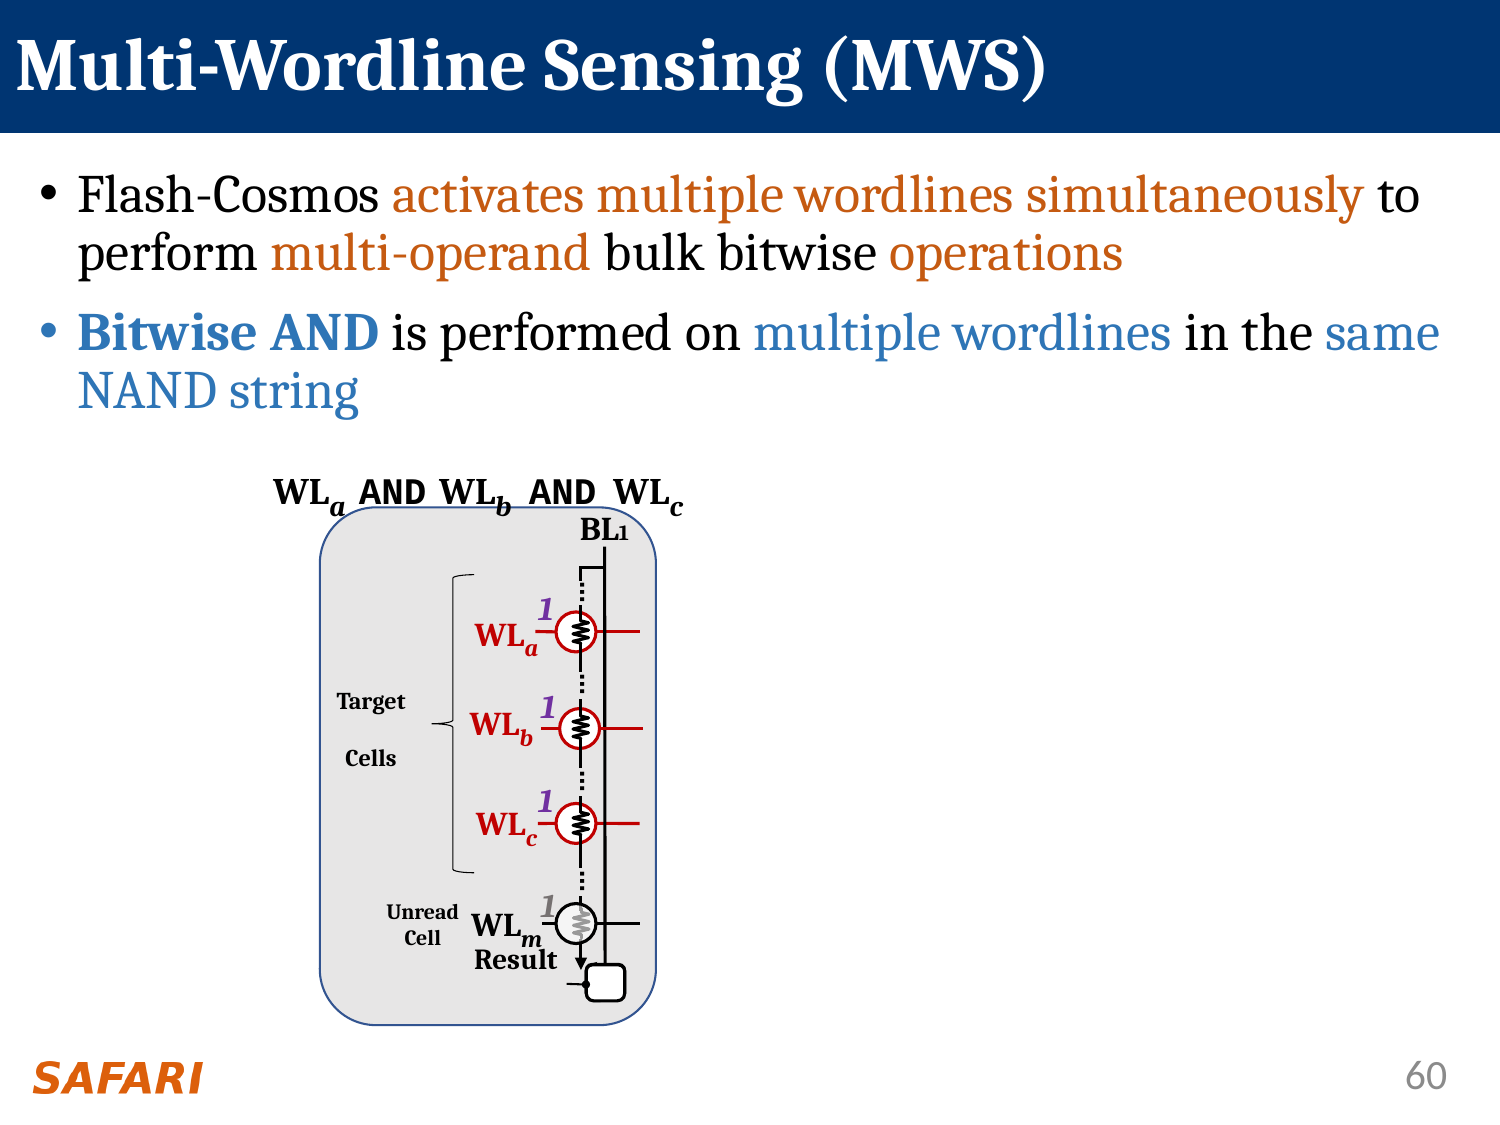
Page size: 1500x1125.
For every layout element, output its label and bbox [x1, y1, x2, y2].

text_box [258, 430, 718, 1026]
list [24, 158, 1476, 434]
title [0, 0, 1500, 133]
picture [31, 1052, 209, 1104]
